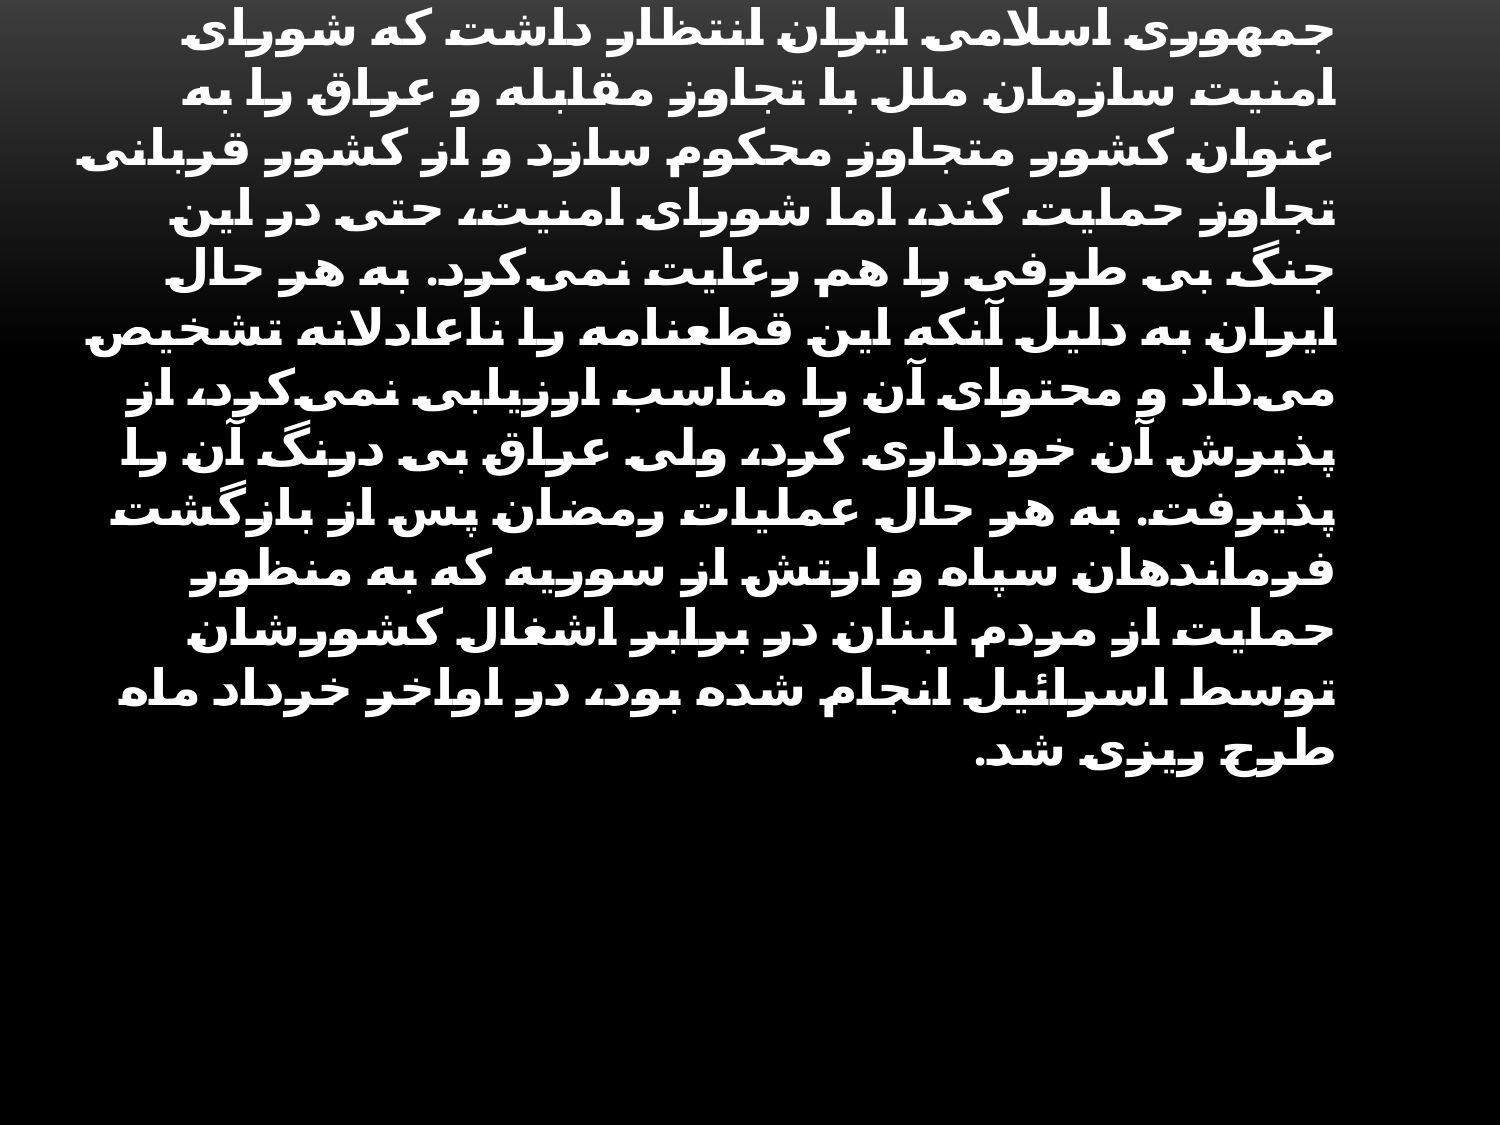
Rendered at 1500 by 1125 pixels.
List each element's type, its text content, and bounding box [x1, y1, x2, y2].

list جمهوری اسلامی ایران انتظار داشت که شورای امنیت سازمان ملل با تجاوز مقابله و عراق را به عنوان کشور متجاوز محکوم سازد و از کشور قربانی تجاوز حمایت کند، اما شورای امنیت، حتی در این جنگ بی طرفی را هم رعایت نمی‌کرد. به هر حال ایران به دلیل آنکه این قطعنامه را ناعادلانه تشخیص می‌داد و محتوای آن را مناسب ارزیابی نمی‌کرد، از پذیرش آن خودداری کرد، ولی عراق بی درنگ آن را پذیرفت. به هر حال عملیات رمضان پس از بازگشت فرماندهان سپاه و ارتش از سوریه که به منظور حمایت از مردم لبنان در برابر اشغال کشورشان توسط اسرائیل انجام شده بود، در اواخر خرداد ماه طرح ریزی شد. [58, 222, 1353, 866]
